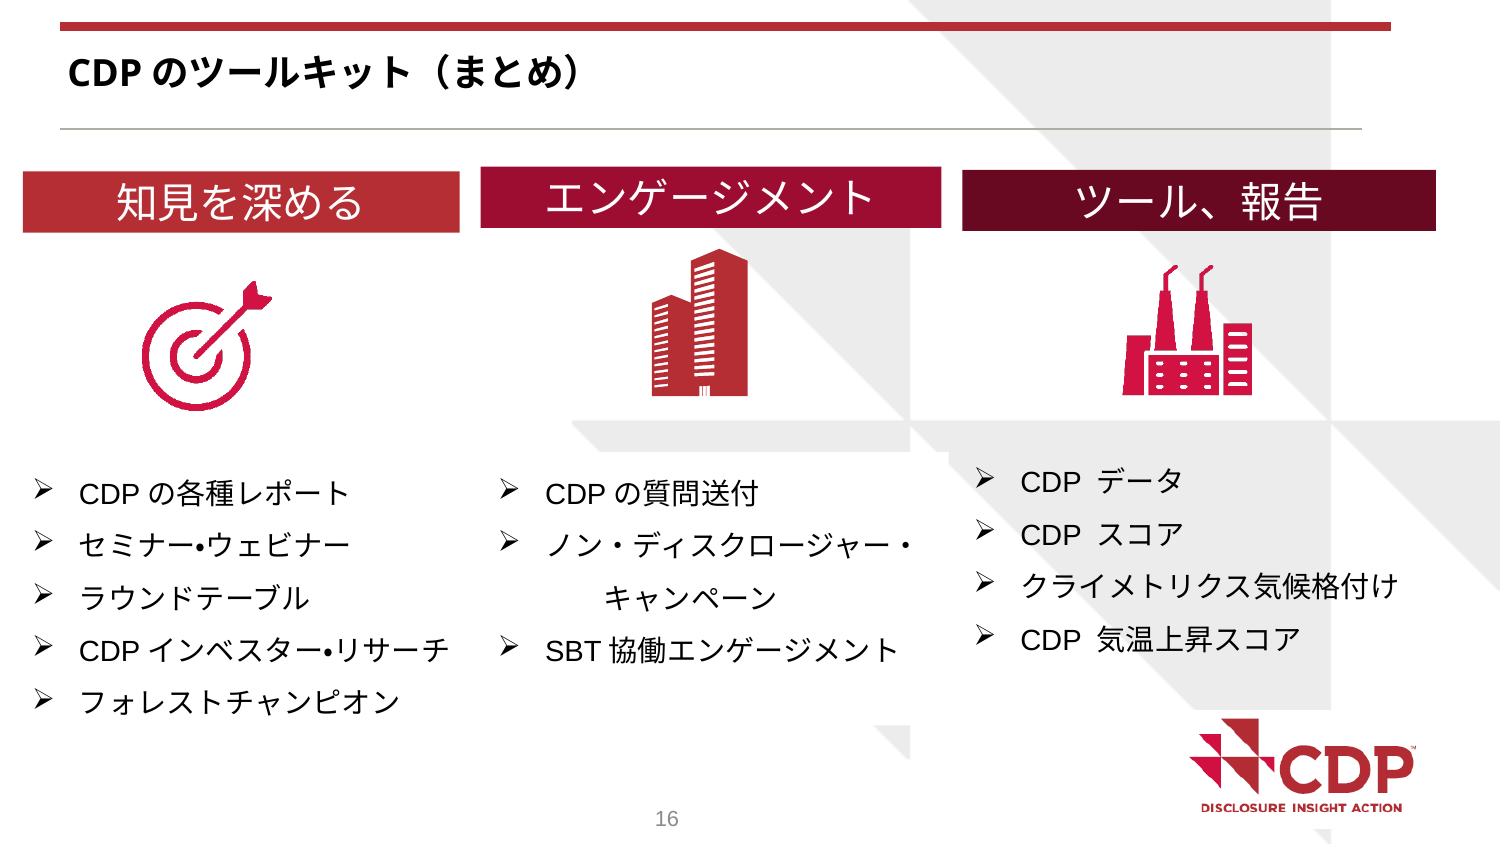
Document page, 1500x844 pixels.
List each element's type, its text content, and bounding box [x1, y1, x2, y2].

text_box ツール、報告 [962, 169, 1436, 231]
slide_number 16 [623, 795, 694, 840]
picture [1186, 710, 1428, 829]
text_box CDPの質問送付 ノン・ディスクロージャー・ キャンペーン SBT協働エンゲージメント [486, 452, 949, 726]
picture [134, 273, 279, 418]
text_box CDPのツールキット（まとめ） [55, 43, 1276, 100]
text_box CDP データ CDP スコア クライメトリクス気候格付け CDP 気温上昇スコア [962, 440, 1463, 714]
text_box [651, 248, 748, 397]
text_box CDPの各種レポート セミナー・ウェビナー ラウンドテーブル CDPインベスター・リサーチ フォレストチャンピオン [20, 452, 474, 778]
picture [1120, 263, 1254, 396]
text_box エンゲージメント [480, 166, 942, 228]
text_box 知見を深める [22, 171, 460, 233]
